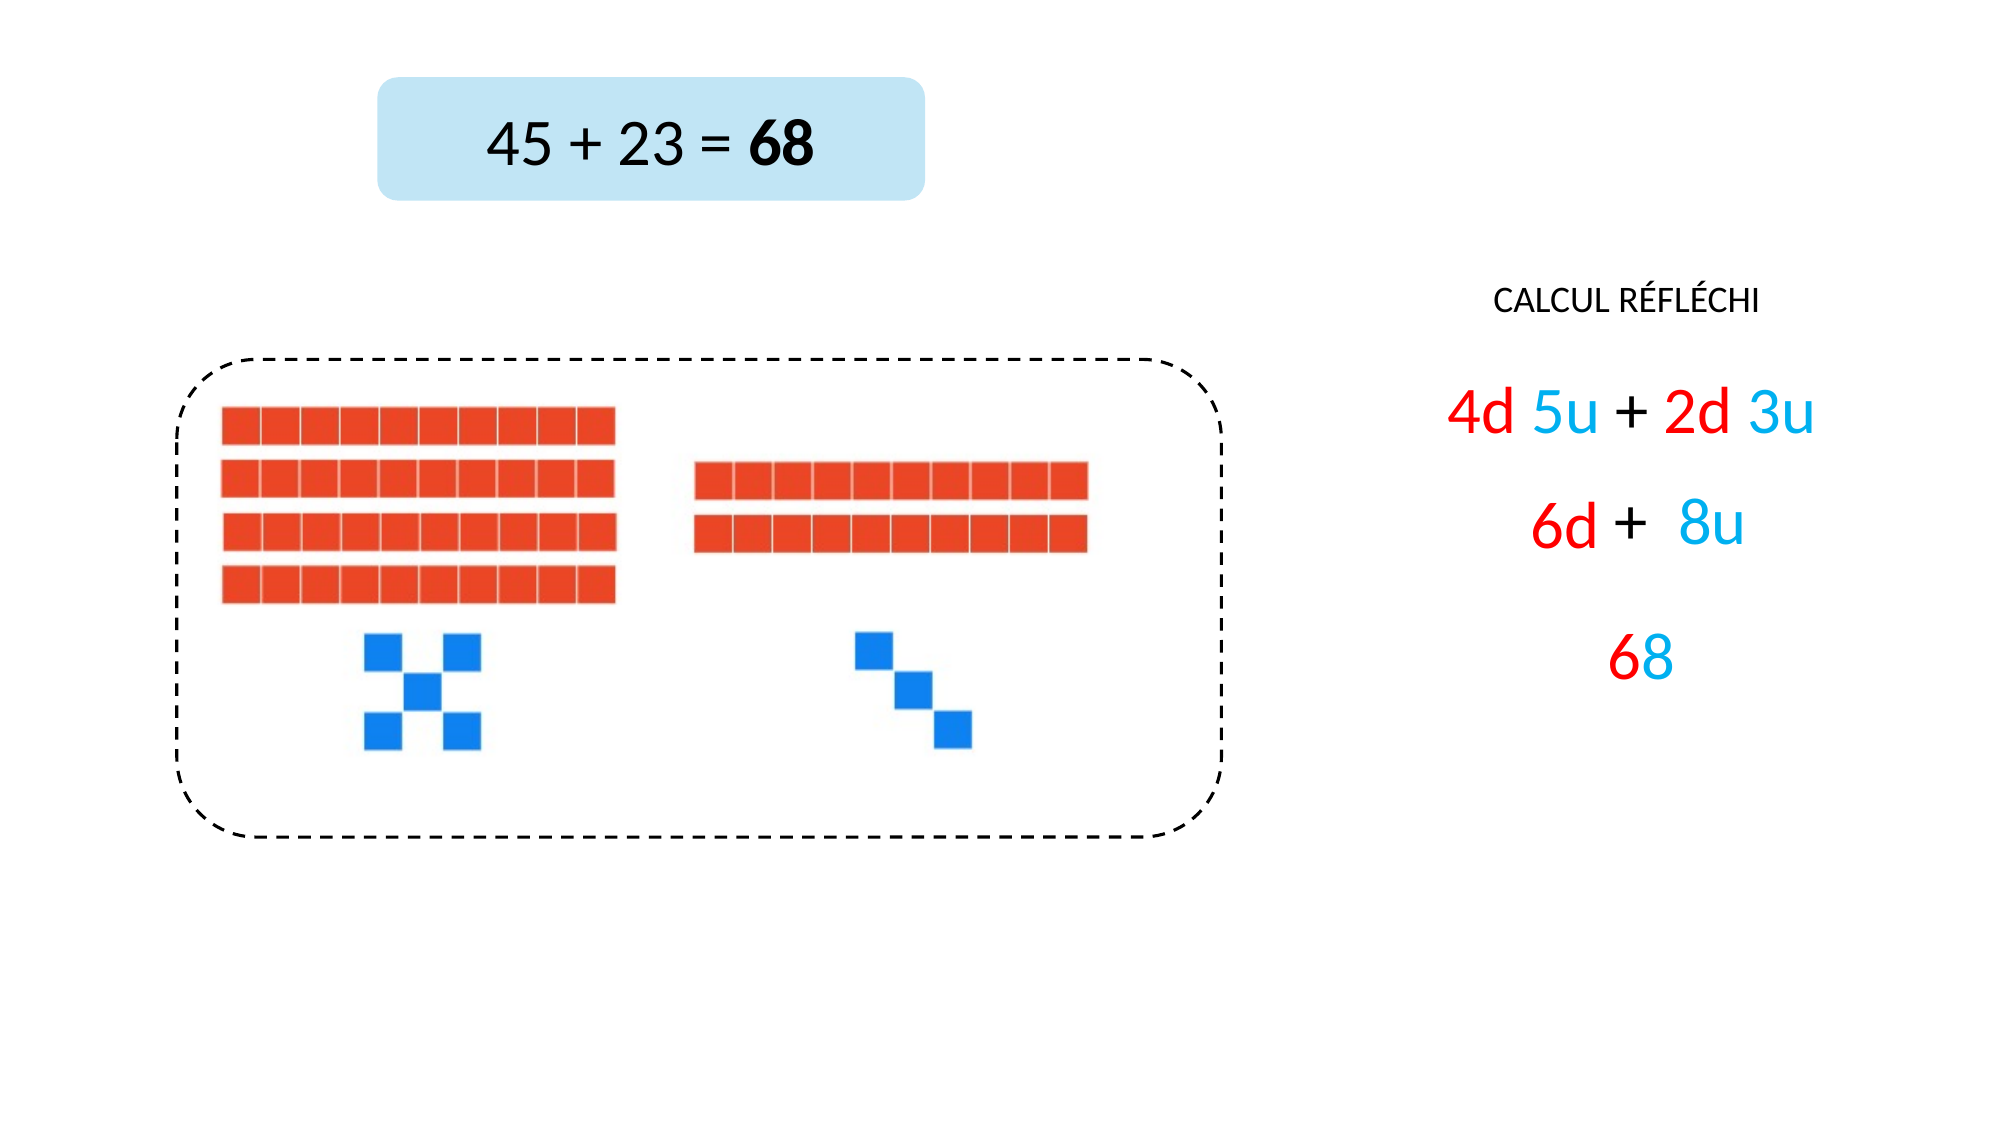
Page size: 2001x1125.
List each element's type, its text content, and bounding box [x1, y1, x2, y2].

picture [142, 328, 1169, 831]
text_box + 8u [1594, 470, 1768, 565]
text_box 68 [1385, 603, 1898, 701]
text_box 6d [1475, 474, 1655, 570]
text_box 4d 5u + 2d 3u [1330, 359, 1933, 455]
text_box CALCUL RÉFLÉCHI [1478, 268, 1786, 328]
text_box 45 + 23 = 68 [375, 75, 927, 203]
text_box [225, 362, 1224, 839]
